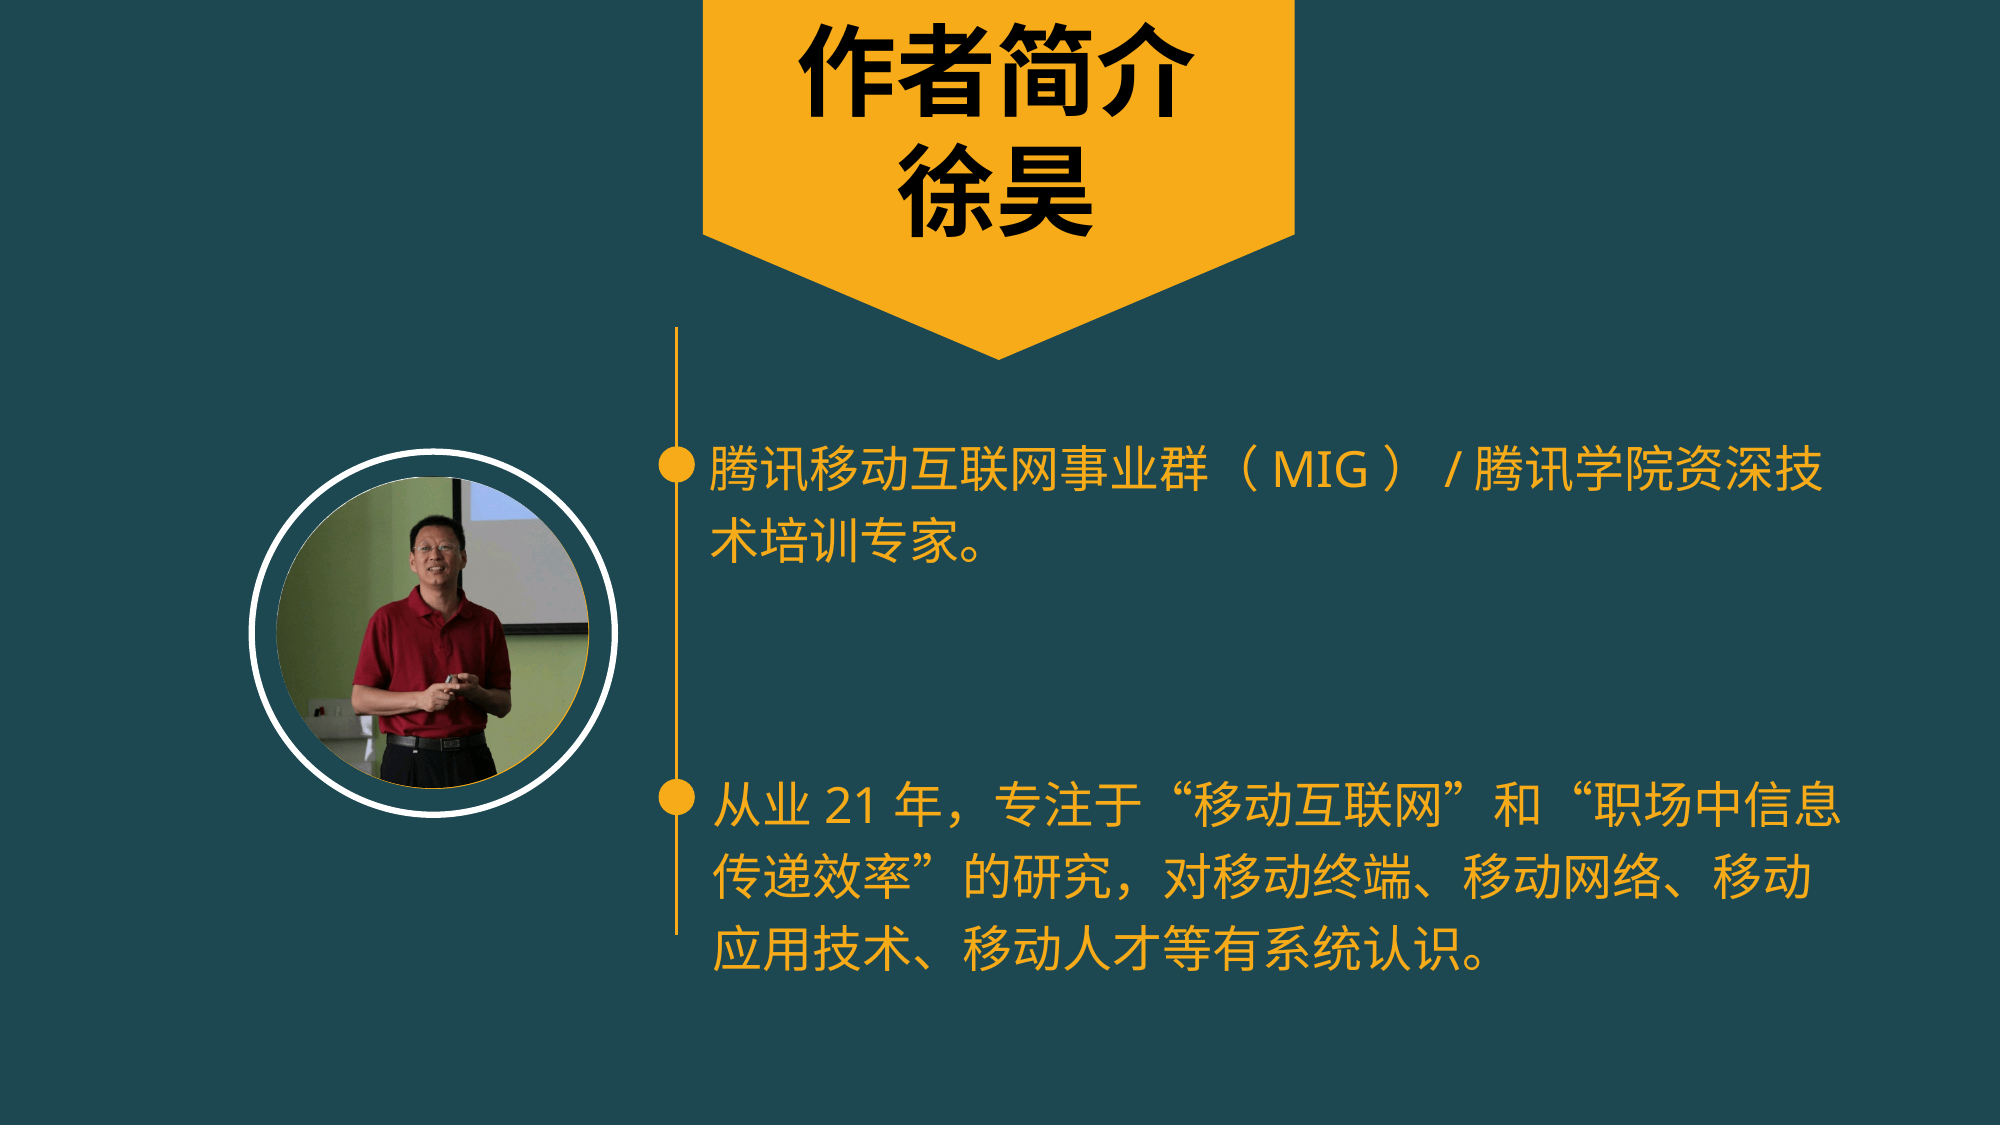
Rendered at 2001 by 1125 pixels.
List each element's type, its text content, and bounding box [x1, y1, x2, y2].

text_box [338, 789, 529, 816]
text_box [340, 450, 527, 476]
text_box 从业21年，专注于“移动互联网”和“职场中信息 传递效率”的研究，对移动终端、移动网络、移动 应用技术、移动人才等有系统认识。 [697, 754, 2000, 986]
text_box 腾讯移动互联网事业群（MIG）/腾讯学院资深技 术培训专家。 [695, 417, 2000, 577]
text_box [751, 256, 1247, 362]
text_box [589, 537, 616, 729]
text_box [250, 540, 276, 726]
picture [276, 476, 589, 789]
text_box 作者简介 徐昊 [697, 0, 1295, 256]
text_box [658, 326, 695, 935]
